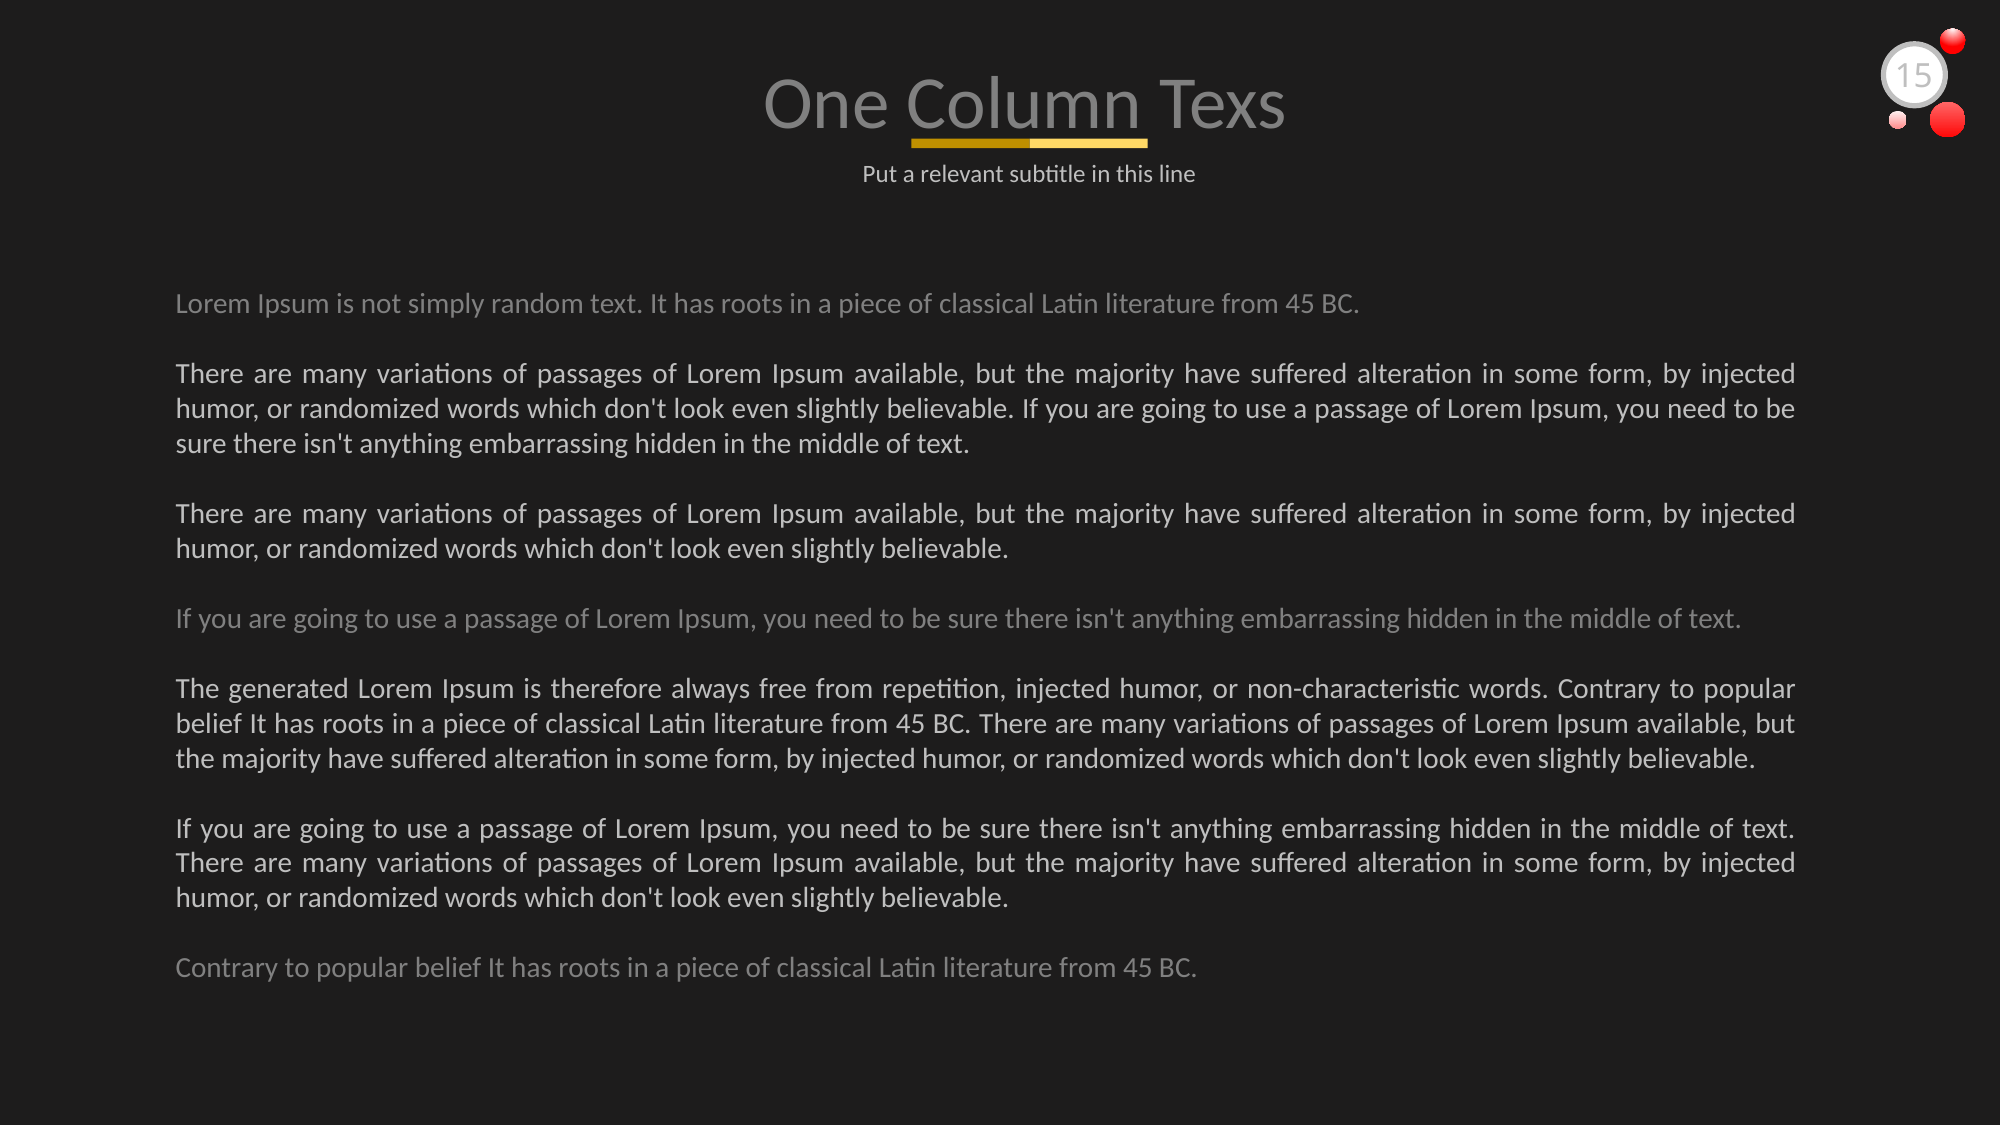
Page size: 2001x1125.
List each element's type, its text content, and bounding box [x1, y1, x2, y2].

text_box Lorem Ipsum is not simply random text. It has roots in a piece of classical Latin literature from 45 BC. There are many variations of passages of Lorem Ipsum available, but the majority have suffered alteration in some form, by injected humor, or randomized words which don't look even slightly believable. If you are going to use a passage of Lorem Ipsum, you need to be sure there isn't anything embarrassing hidden in the middle of text. There are many variations of passages of Lorem Ipsum available, but the majority have suffered alteration in some form, by injected humor, or randomized words which don't look even slightly believable. If you are going to use a passage of Lorem Ipsum, you need to be sure there isn't anything embarrassing hidden in the middle of text. The generated Lorem Ipsum is therefore always free from repetition, injected humor, or non-characteristic words. Contrary to popular belief It has roots in a piece of classical Latin literature from 45 BC. There are many variations of passages of Lorem Ipsum available, but the majority have suffered alteration in some form, by injected humor, or randomized words which don't look even slightly believable. If you are going to use a passage of Lorem Ipsum, you need to be sure there isn't anything embarrassing hidden in the middle of text. There are many variations of passages of Lorem Ipsum available, but the majority have suffered alteration in some form, by injected humor, or randomized words which don't look even slightly believable. Contrary to popular belief It has roots in a piece of classical Latin literature from 45 BC. [160, 277, 1821, 1060]
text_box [1876, 28, 1966, 138]
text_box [911, 138, 1148, 149]
text_box Put a relevant subtitle in this line [792, 142, 1267, 202]
text_box One Column Texs [597, 1, 1454, 152]
